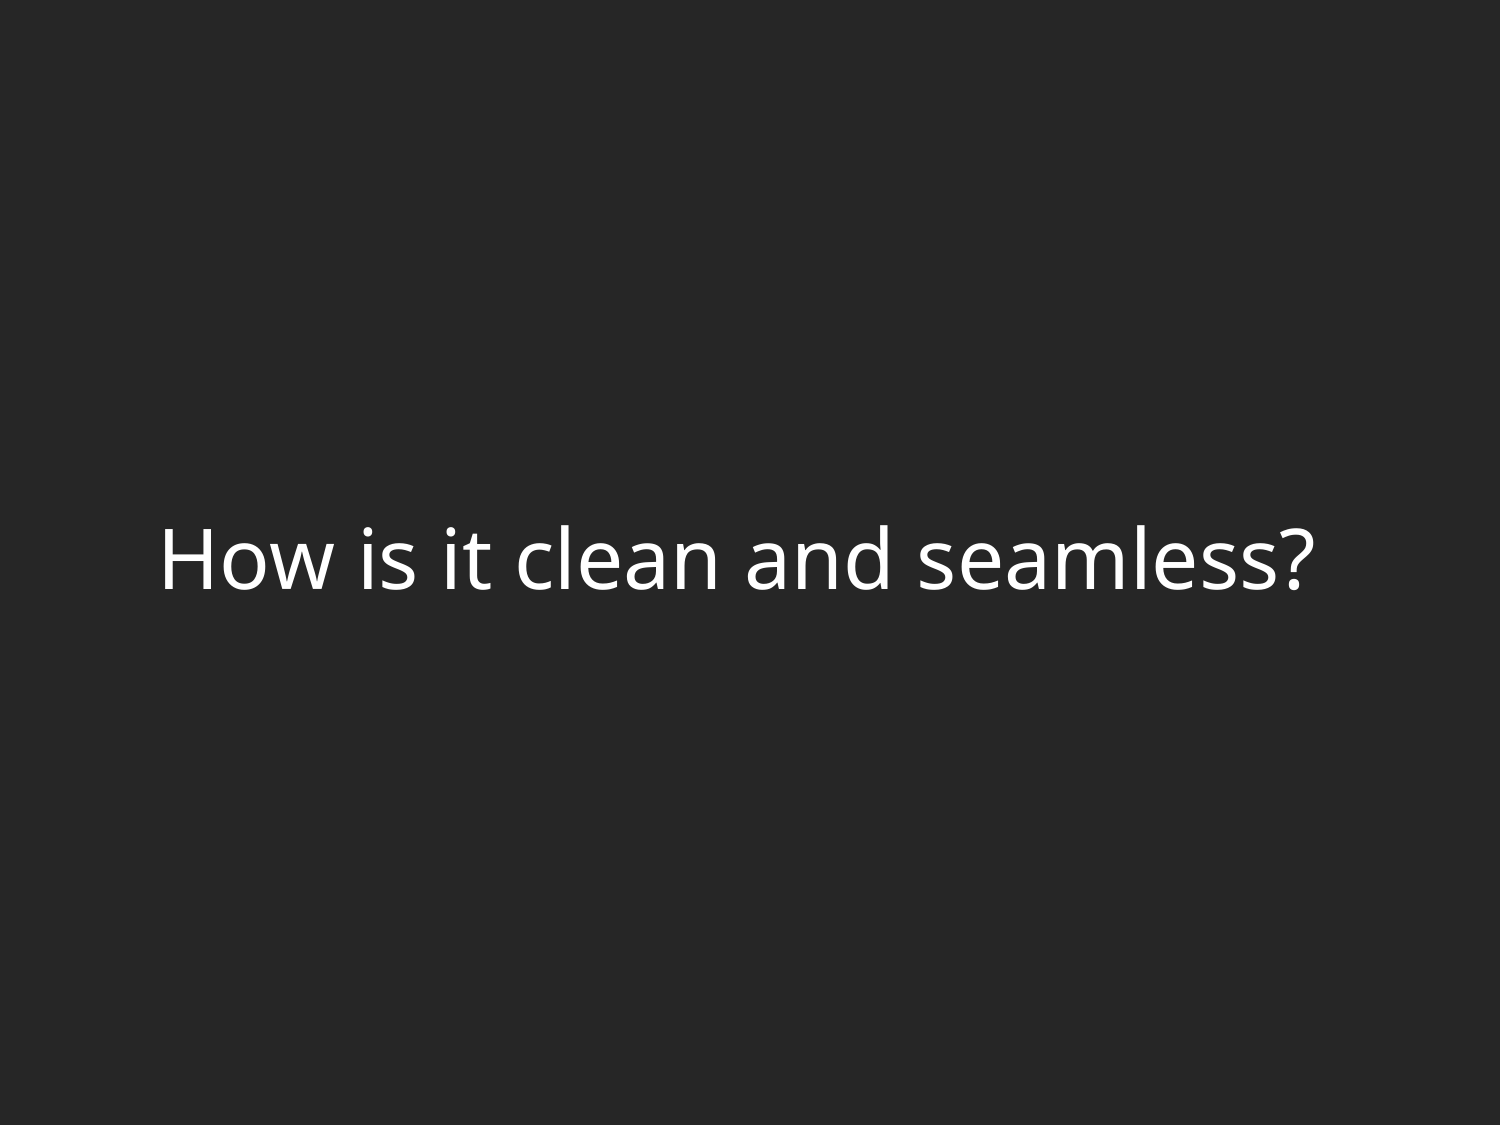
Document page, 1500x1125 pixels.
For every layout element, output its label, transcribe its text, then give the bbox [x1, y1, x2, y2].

title How is it clean and seamless? [62, 462, 1413, 651]
